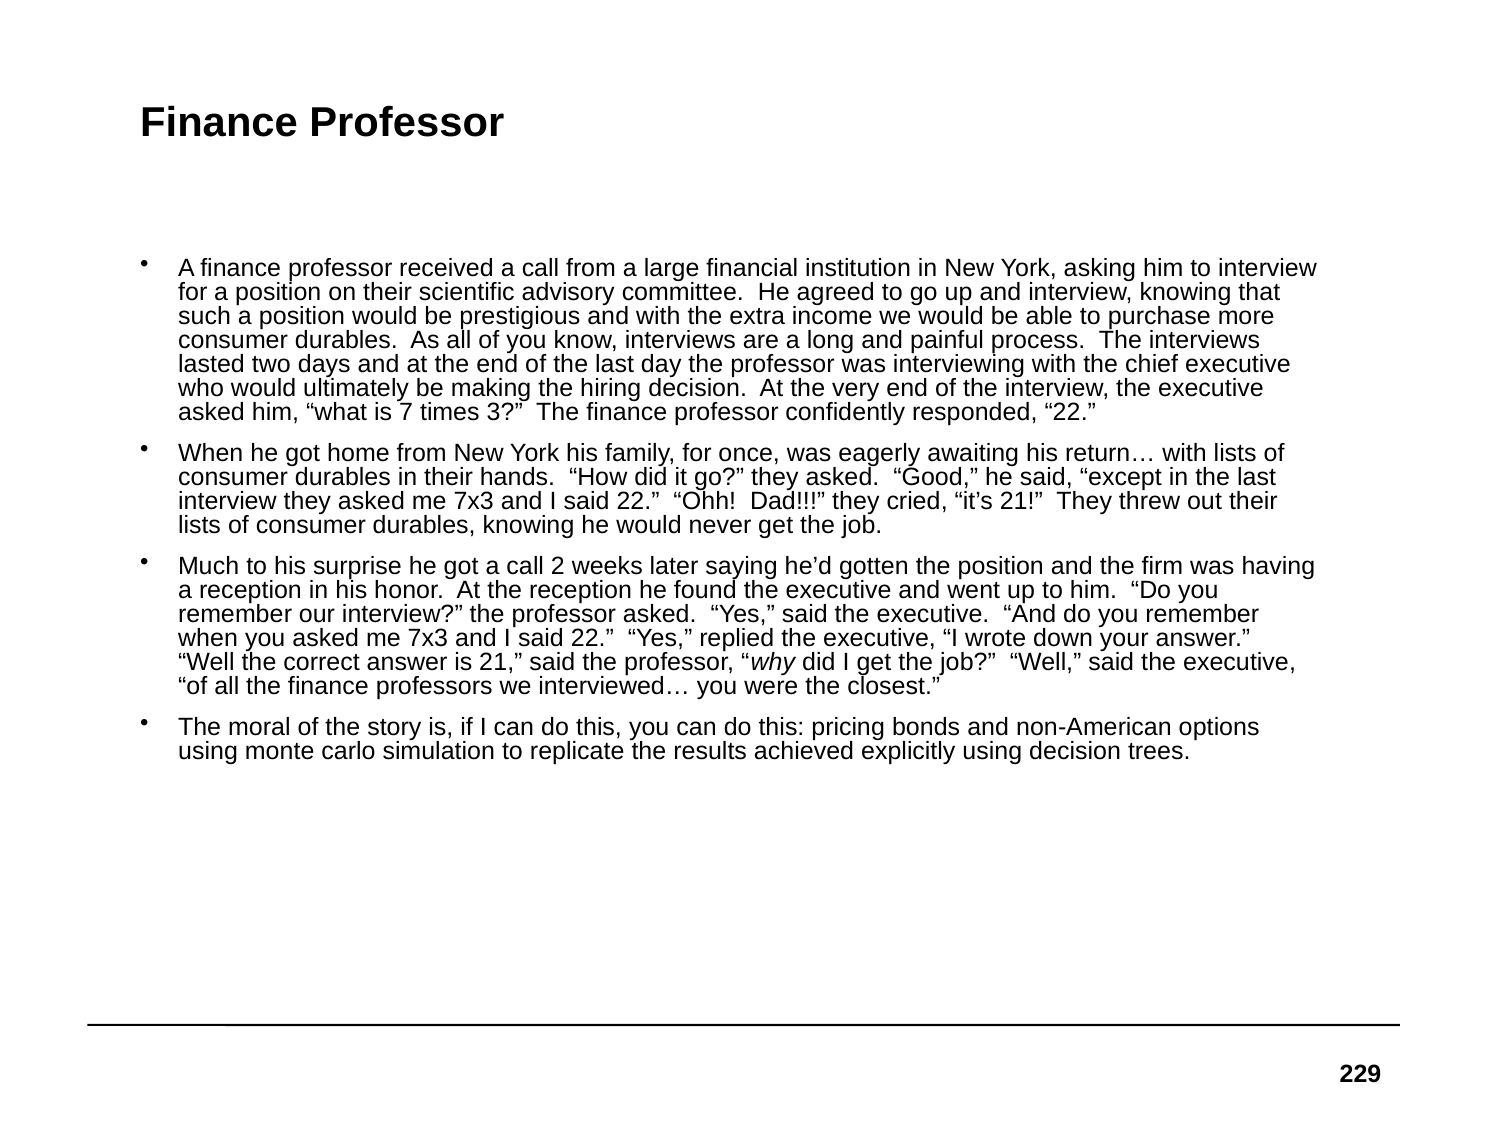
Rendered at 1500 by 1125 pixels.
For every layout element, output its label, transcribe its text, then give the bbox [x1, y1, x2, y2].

title Finance Professor [125, 87, 1375, 225]
list A finance professor received a call from a large financial institution in New York, asking him to interview for a position on their scientific advisory committee. He agreed to go up and interview, knowing that such a position would be prestigious and with the extra income we would be able to purchase more consumer durables. As all of you know, interviews are a long and painful process. The interviews lasted two days and at the end of the last day the professor was interviewing with the chief executive who would ultimately be making the hiring decision. At the very end of the interview, the executive asked him, “what is 7 times 3?” The finance professor confidently responded, “22.” When he got home from New York his family, for once, was eagerly awaiting his return… with lists of consumer durables in their hands. “How did it go?” they asked. “Good,” he said, “except in the last interview they asked me 7x3 and I said 22.” “Ohh! Dad!!!” they cried, “it’s 21!” They threw out their lists of consumer durables, knowing he would never get the job. Much to his surprise he got a call 2 weeks later saying he’d gotten the position and the firm was having a reception in his honor. At the reception he found the executive and went up to him. “Do you remember our interview?” the professor asked. “Yes,” said the executive. “And do you remember when you asked me 7x3 and I said 22.” “Yes,” replied the executive, “I wrote down your answer.” “Well the correct answer is 21,” said the professor, “why did I get the job?” “Well,” said the executive, “of all the finance professors we interviewed… you were the closest.” The moral of the story is, if I can do this, you can do this: pricing bonds and non-American options using monte carlo simulation to replicate the results achieved explicitly using decision trees. [125, 249, 1338, 1000]
